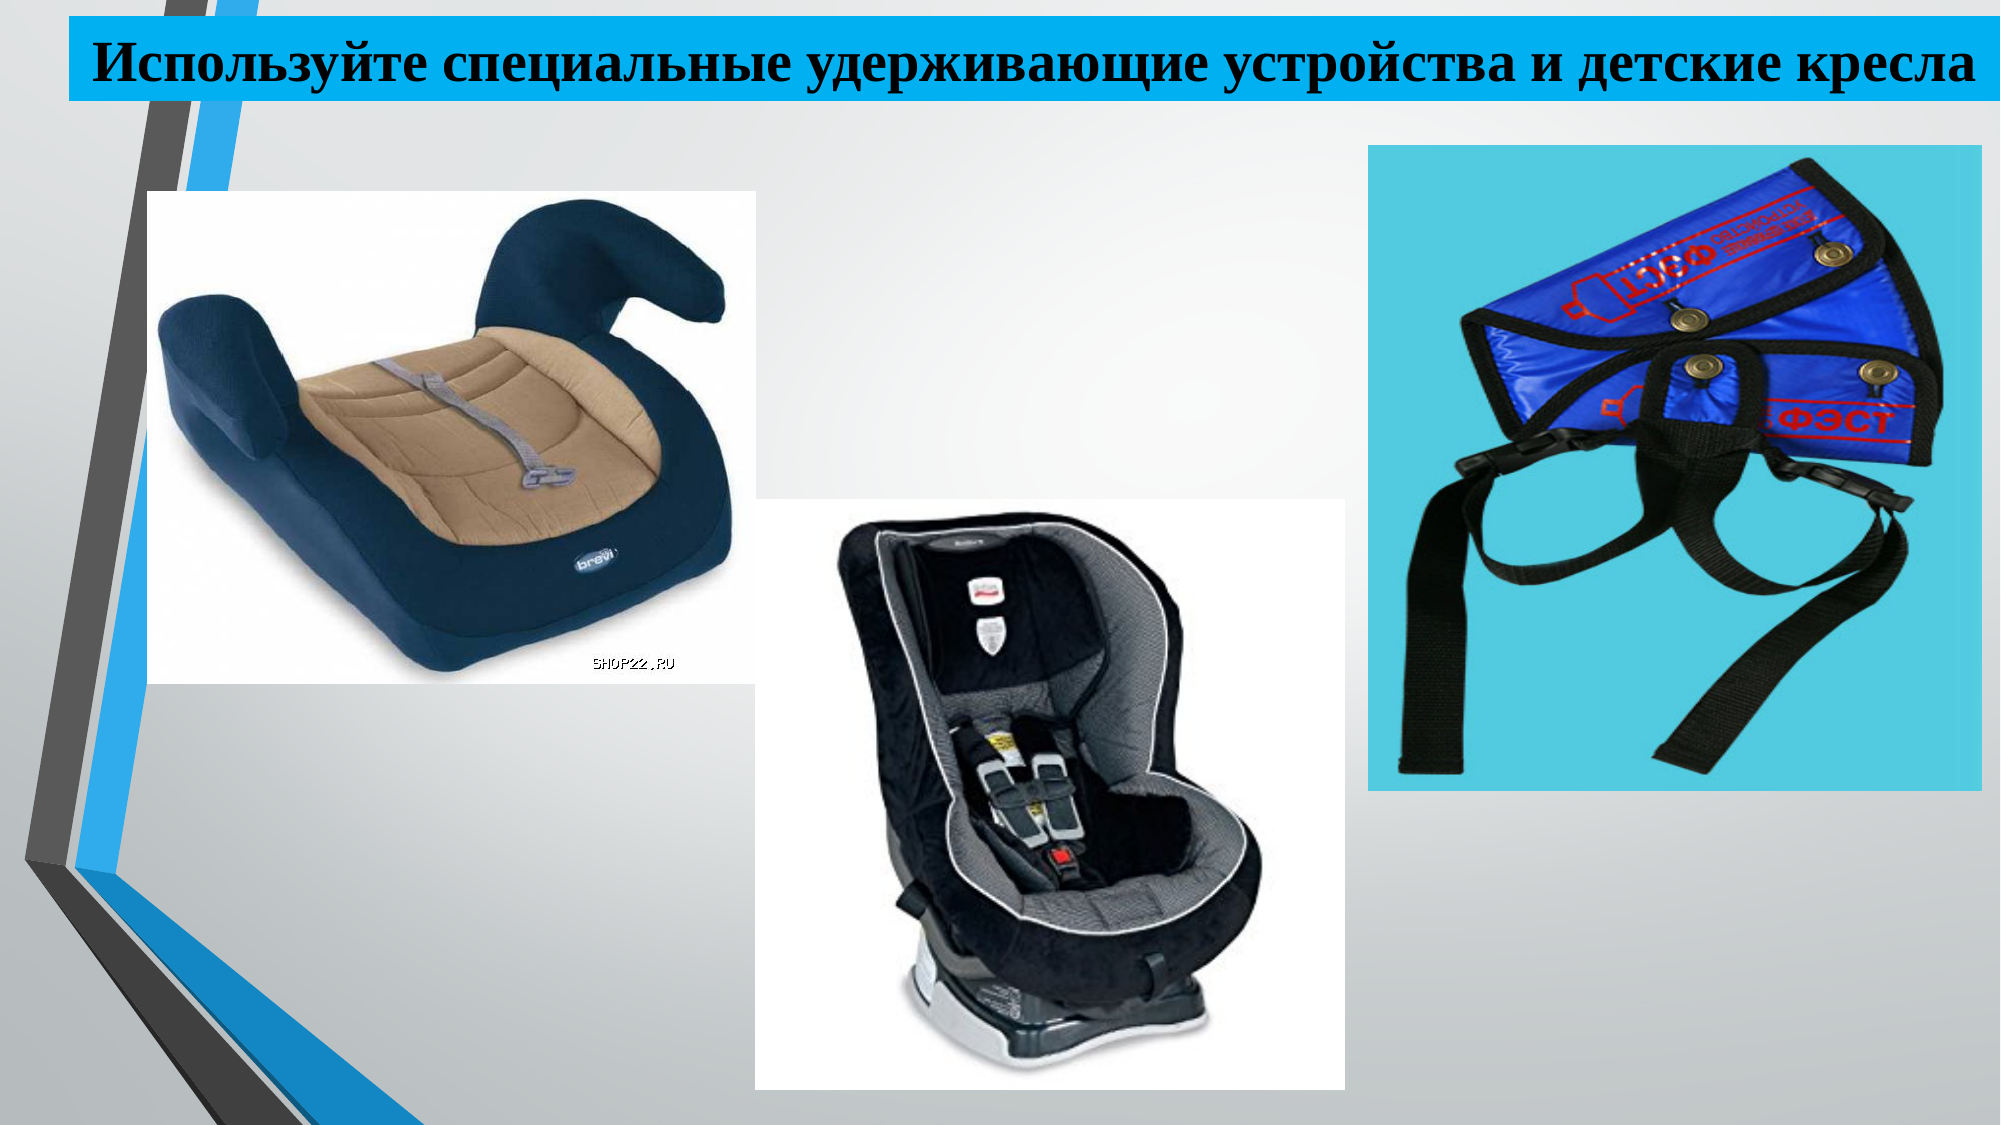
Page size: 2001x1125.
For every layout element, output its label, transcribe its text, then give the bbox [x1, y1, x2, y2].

picture [1368, 145, 1982, 791]
text_box Используйте специальные удерживающие устройства и детские кресла [69, 16, 2000, 101]
picture [147, 190, 1346, 1090]
